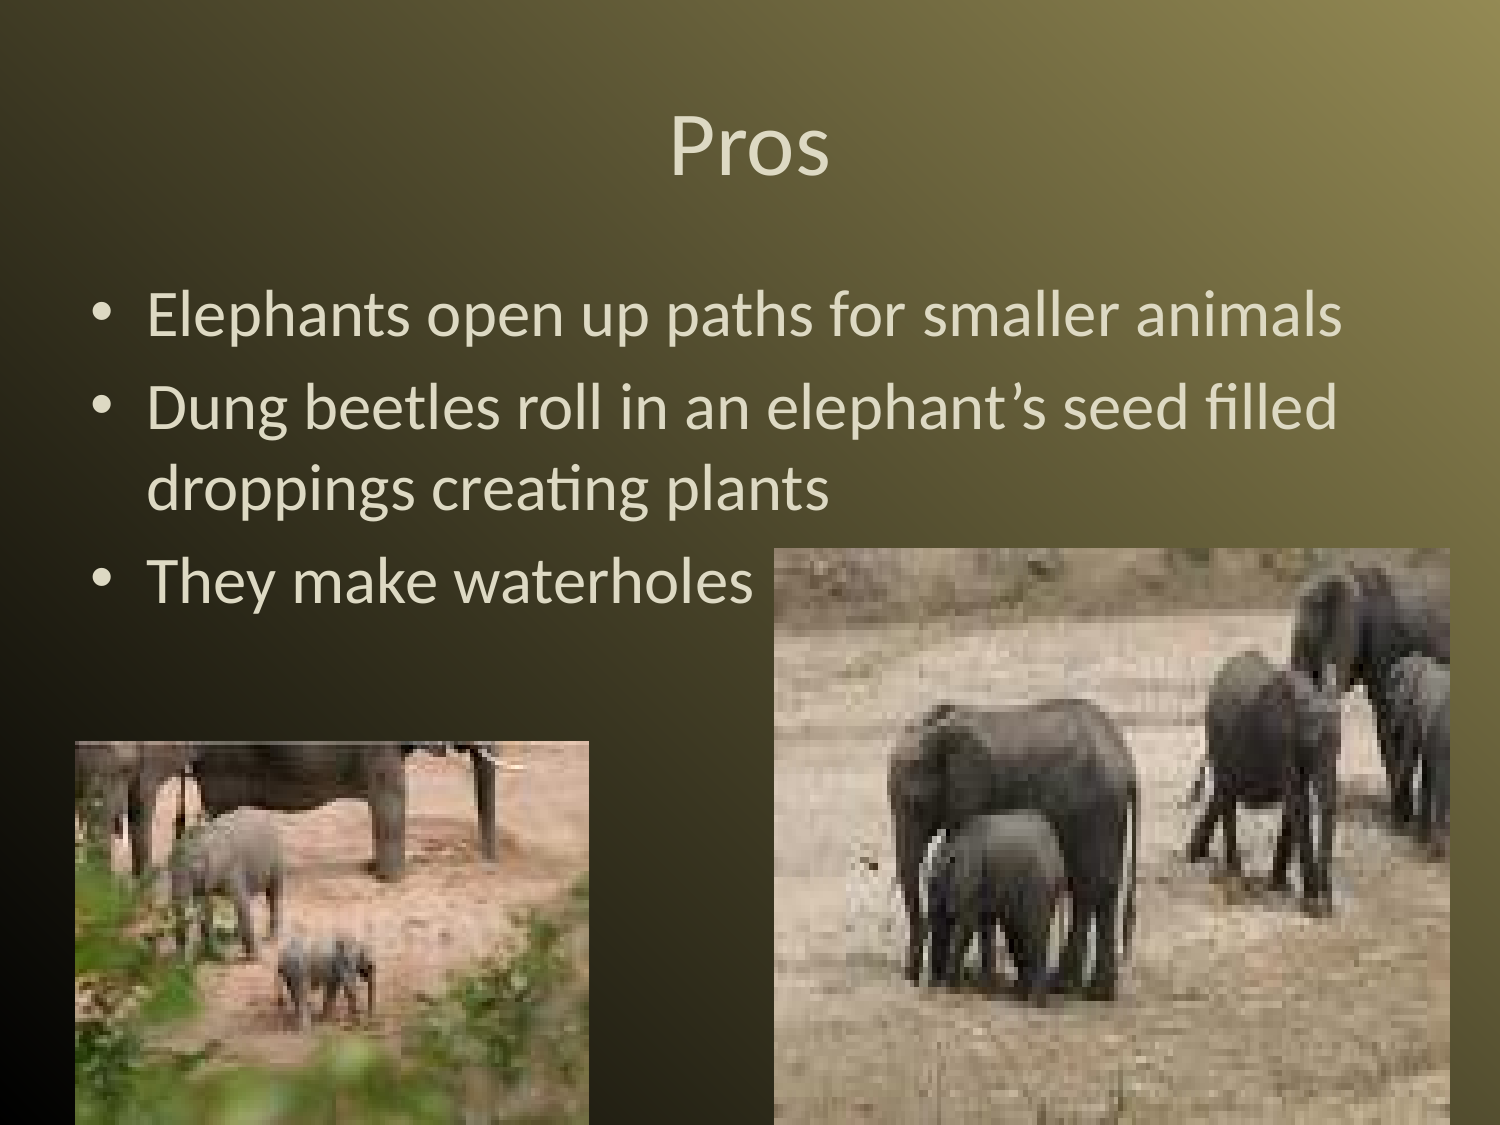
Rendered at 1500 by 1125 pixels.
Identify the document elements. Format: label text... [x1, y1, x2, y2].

picture [74, 741, 590, 1125]
picture [774, 548, 1451, 1125]
list Elephants open up paths for smaller animals Dung beetles roll in an elephant’s seed filled droppings creating plants They make waterholes [75, 262, 1425, 1005]
title Pros [75, 45, 1425, 233]
